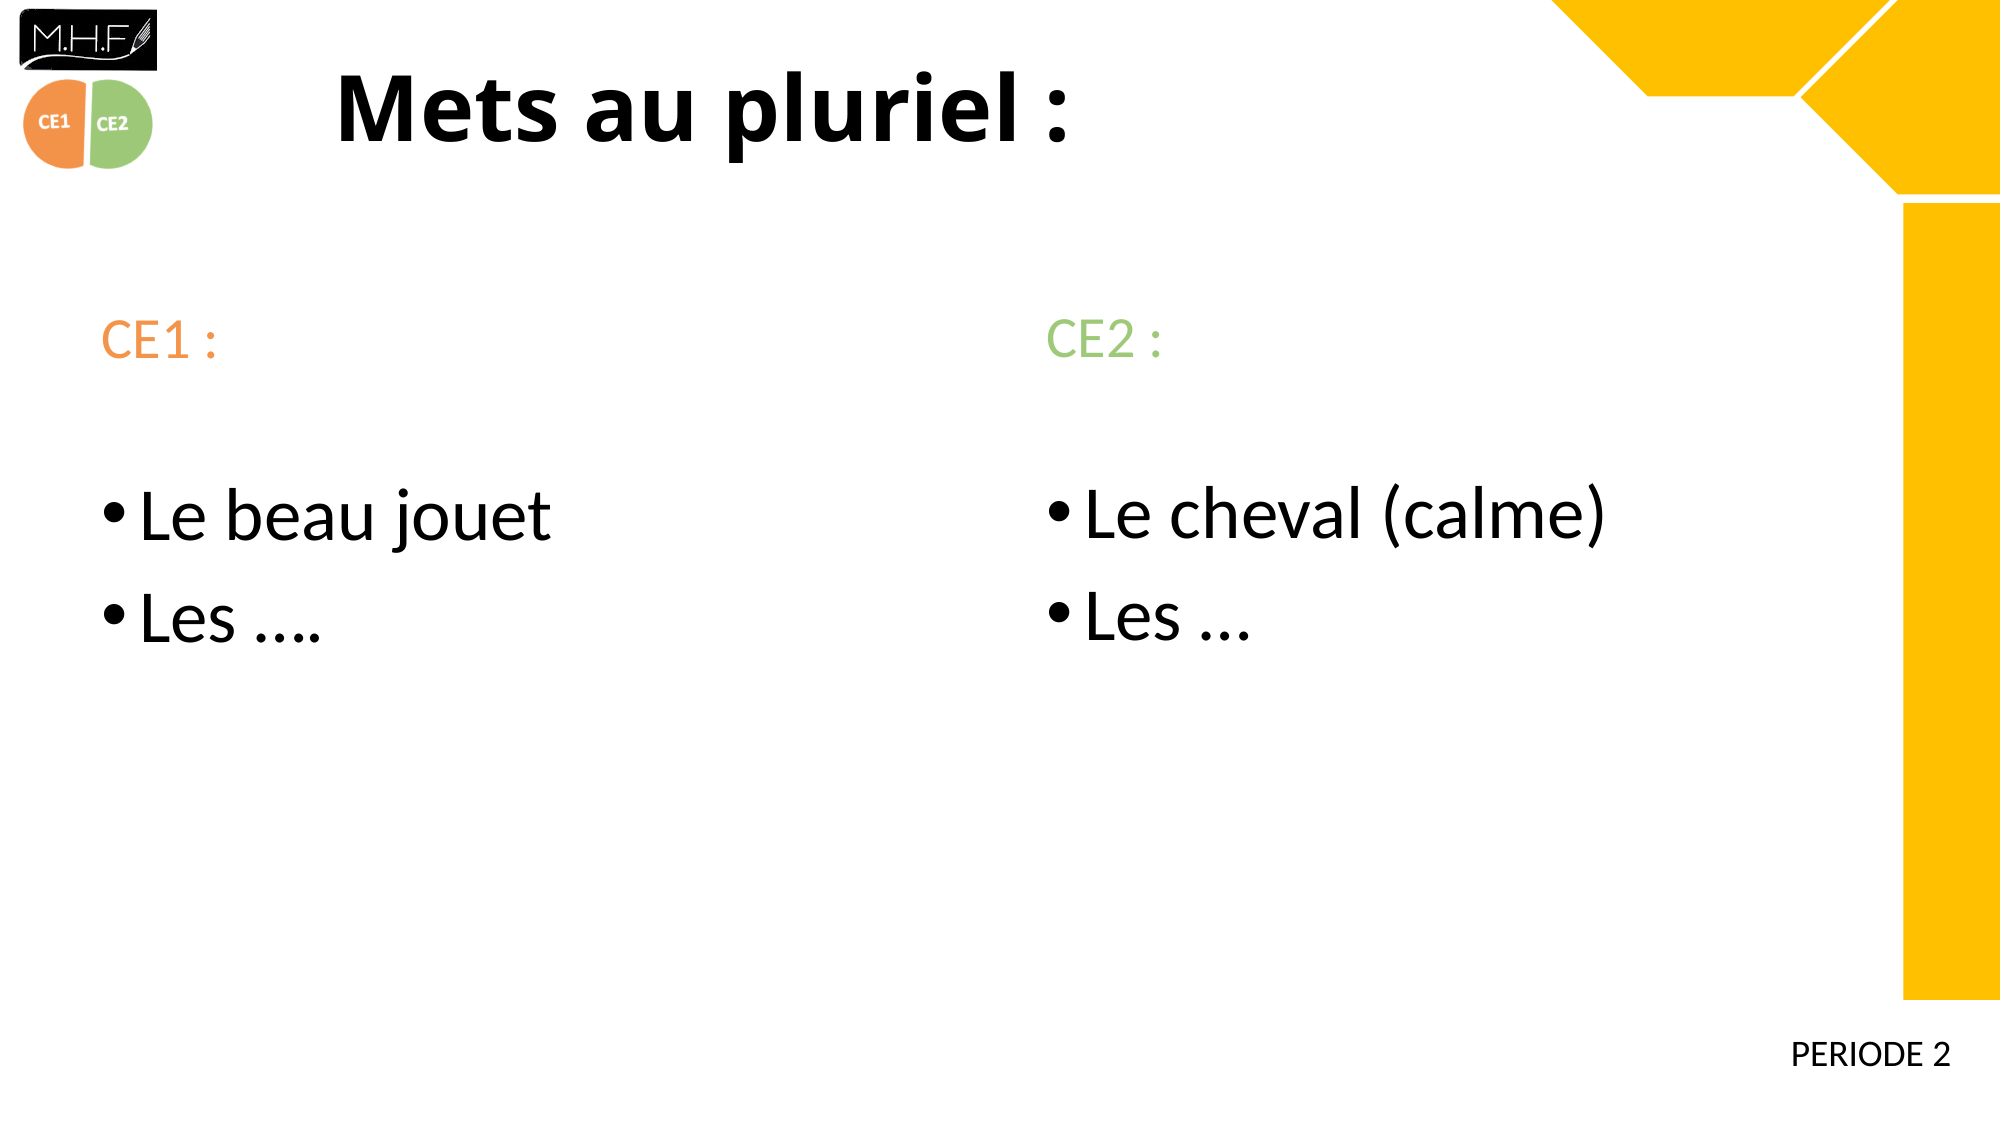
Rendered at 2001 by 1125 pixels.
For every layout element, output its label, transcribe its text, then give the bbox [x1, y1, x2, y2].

text_box [1902, 202, 2000, 1001]
picture [1, 7, 177, 207]
text_box [1799, 0, 2000, 196]
text_box [1549, 0, 1892, 98]
text_box CE2 : Le cheval (calme) Les … [1031, 299, 1853, 1014]
title Mets au pluriel : [318, 3, 1865, 221]
text_box PERIODE 2 [1362, 1021, 1967, 1125]
list CE1 : Le beau jouet Les …. [86, 300, 928, 1015]
